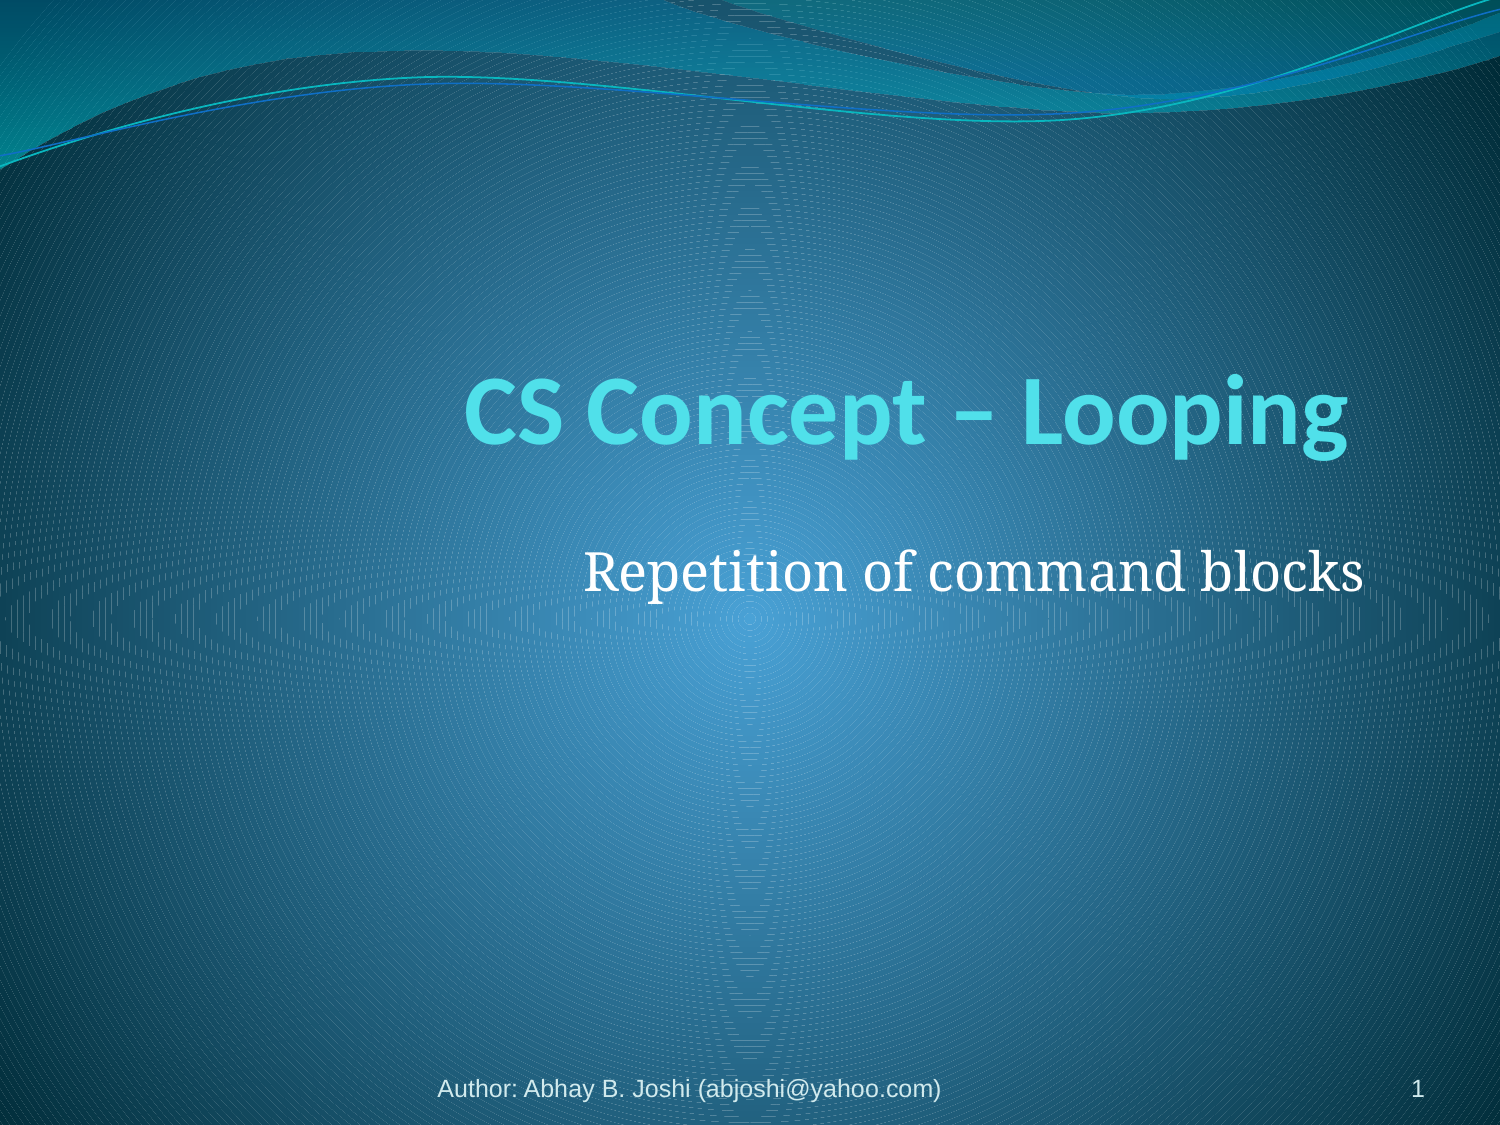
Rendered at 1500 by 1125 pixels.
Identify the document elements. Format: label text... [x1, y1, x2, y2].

slide_number 1 [1299, 1042, 1425, 1103]
title CS Concept – Looping [87, 224, 1376, 525]
footer Author: Abhay B. Joshi (abjoshi@yahoo.com) [437, 1042, 988, 1103]
subtitle Repetition of command blocks [87, 529, 1376, 818]
